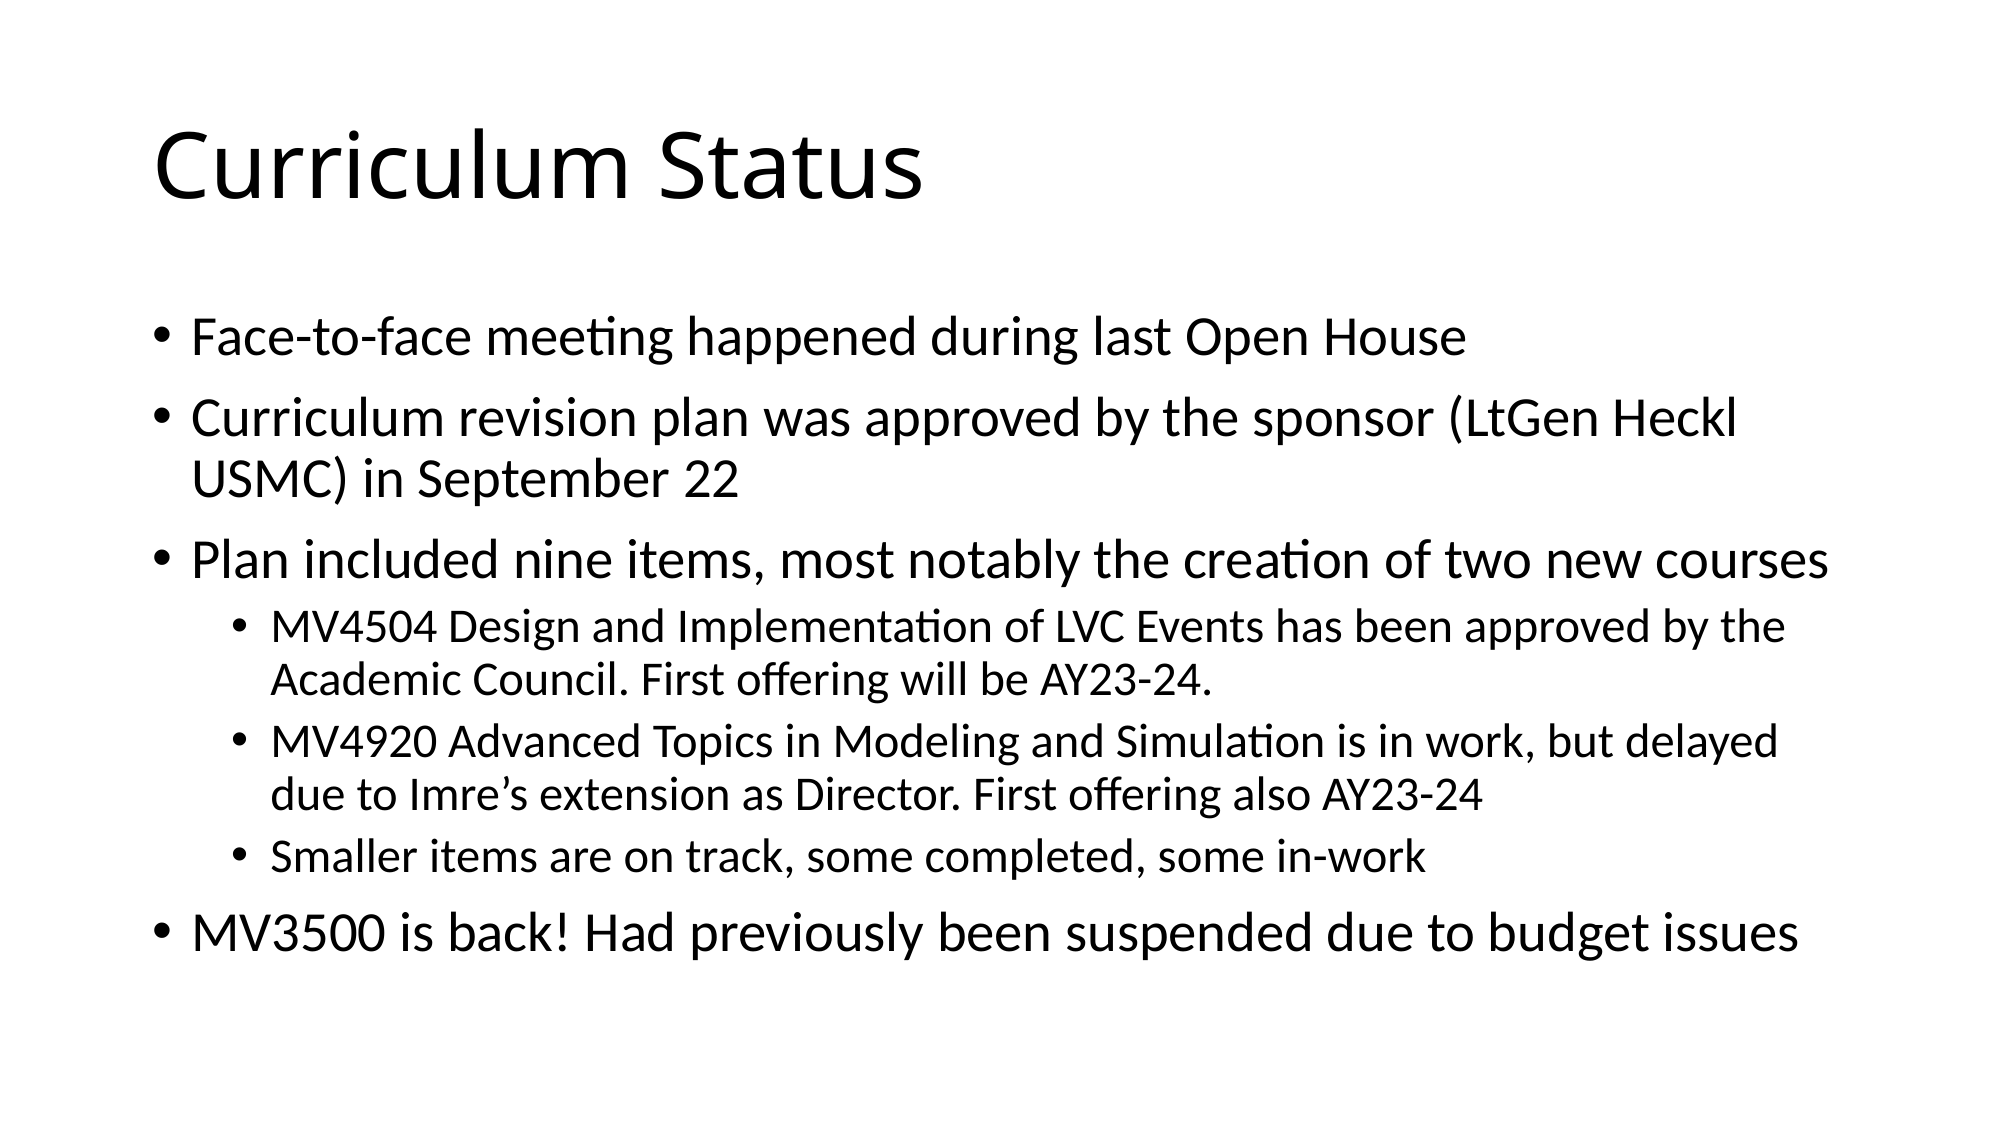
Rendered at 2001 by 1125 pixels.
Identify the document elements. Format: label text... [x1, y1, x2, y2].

list Face-to-face meeting happened during last Open House Curriculum revision plan was approved by the sponsor (LtGen Heckl USMC) in September 22 Plan included nine items, most notably the creation of two new courses MV4504 Design and Implementation of LVC Events has been approved by the Academic Council. First offering will be AY23-24. MV4920 Advanced Topics in Modeling and Simulation is in work, but delayed due to Imre’s extension as Director. First offering also AY23-24 Smaller items are on track, some completed, some in-work MV3500 is back! Had previously been suspended due to budget issues [137, 299, 1863, 1014]
title Curriculum Status [137, 59, 1863, 278]
